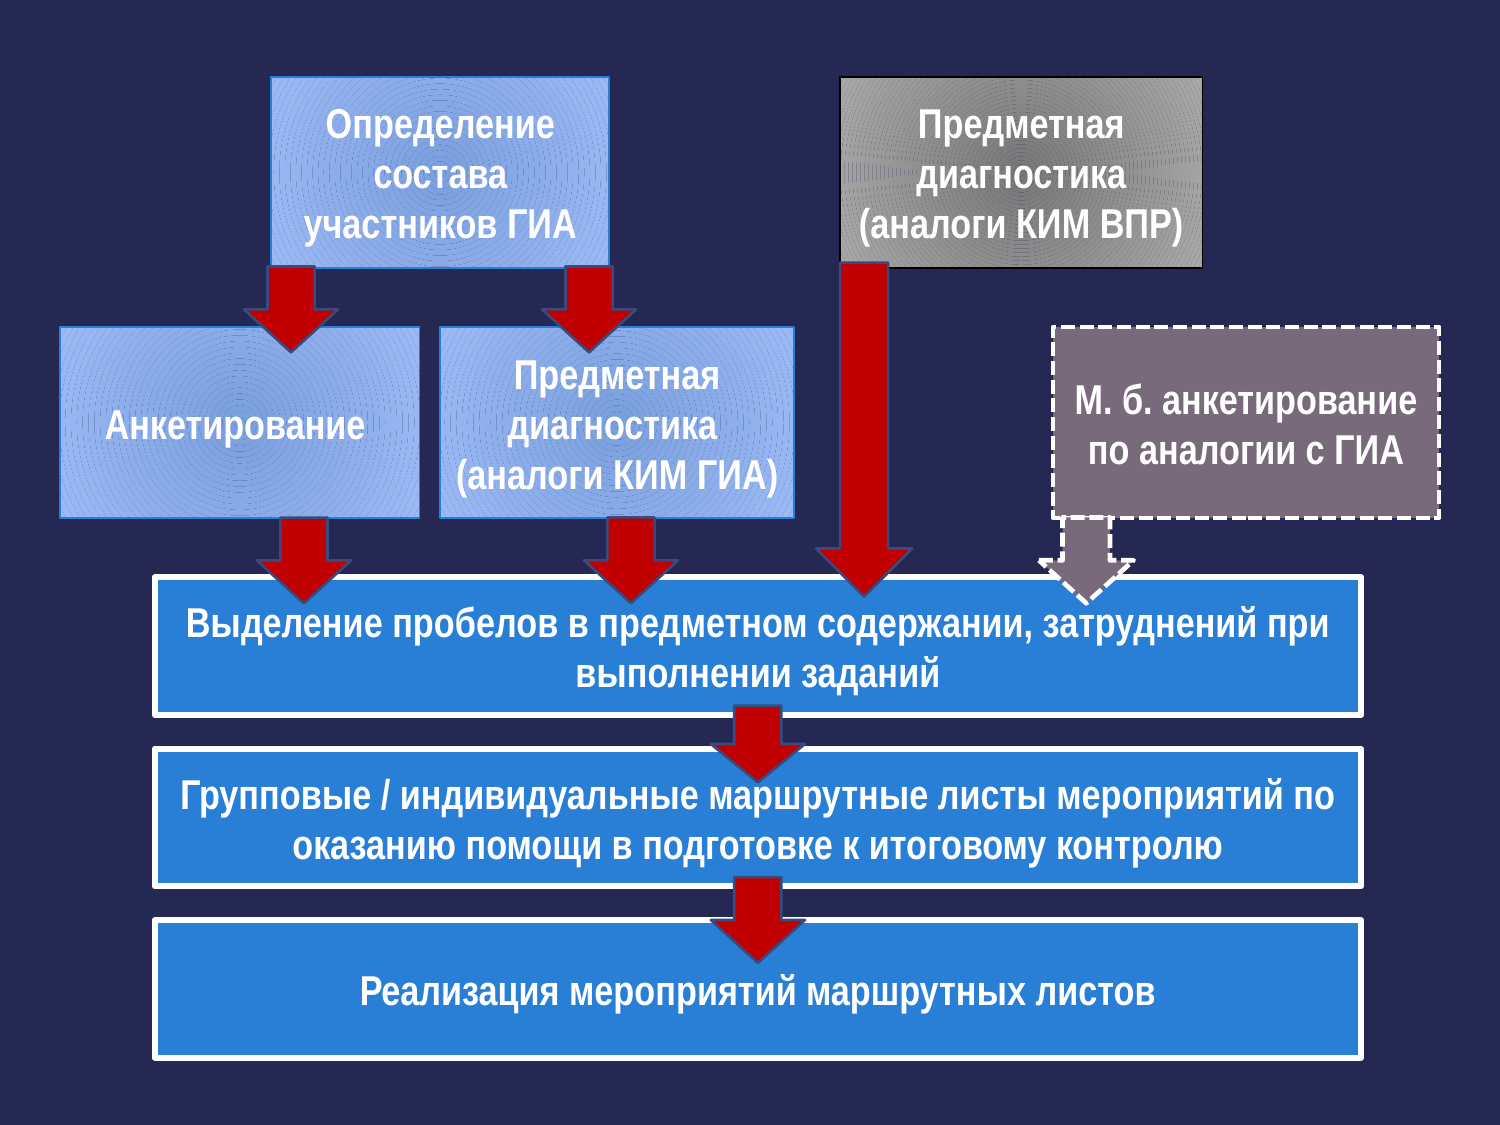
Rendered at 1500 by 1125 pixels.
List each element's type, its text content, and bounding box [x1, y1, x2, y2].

text_box [540, 265, 638, 354]
text_box Предметная диагностика (аналоги КИМ ГИА) [439, 326, 795, 519]
text_box [255, 516, 353, 605]
text_box Выделение пробелов в предметном содержании, затруднений при выполнении заданий [153, 576, 1362, 716]
text_box Определение состава участников ГИА [270, 76, 610, 269]
text_box Анкетирование [59, 326, 420, 519]
text_box Реализация мероприятий маршрутных листов [153, 919, 1362, 1059]
text_box [582, 516, 680, 605]
text_box Предметная диагностика (аналоги КИМ ВПР) [839, 76, 1203, 269]
text_box [1038, 516, 1135, 604]
text_box [242, 265, 340, 354]
text_box М. б. анкетирование по аналогии с ГИА [1052, 326, 1440, 519]
text_box [709, 704, 807, 784]
text_box [814, 261, 914, 598]
text_box [709, 875, 807, 964]
text_box Групповые / индивидуальные маршрутные листы мероприятий по оказанию помощи в подготовке к итоговому контролю [153, 747, 1362, 888]
